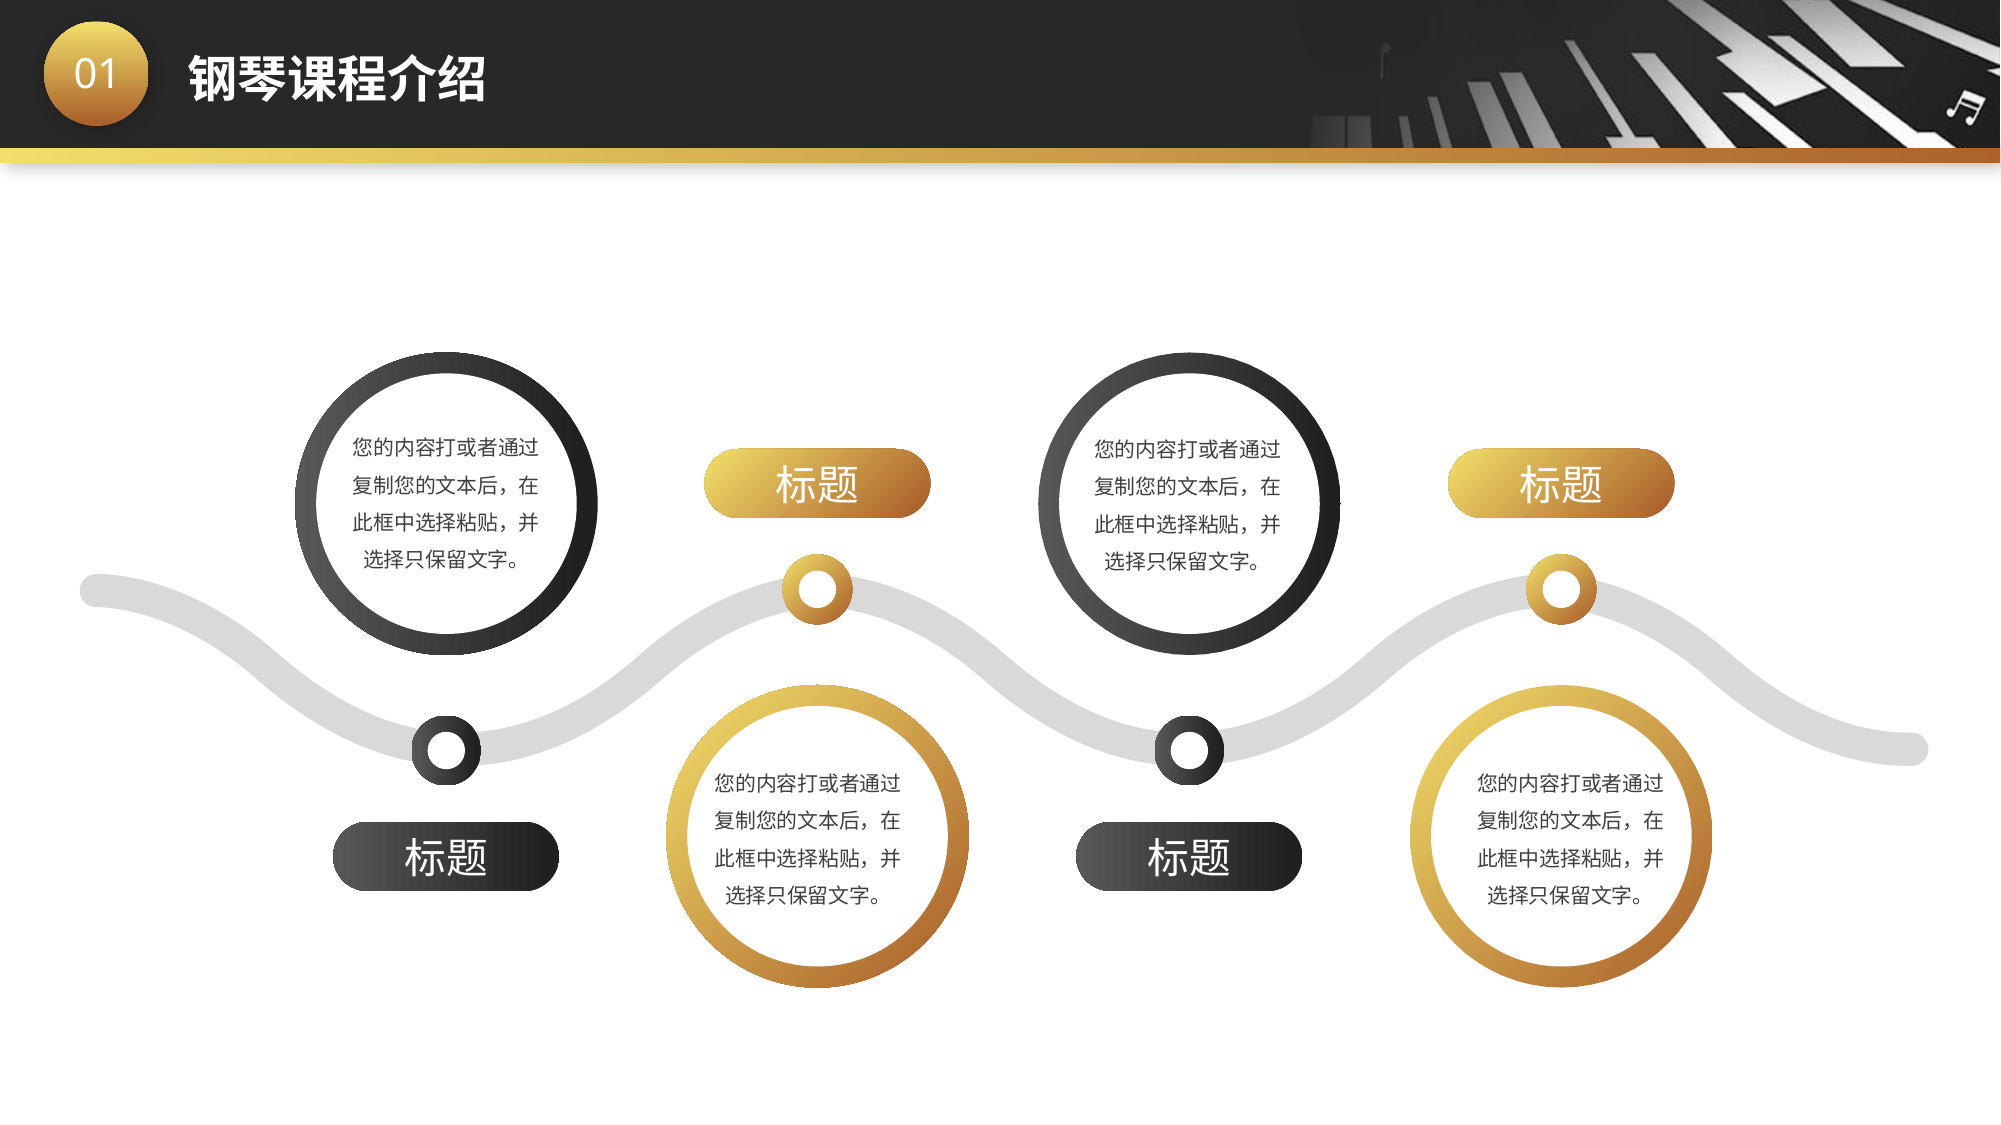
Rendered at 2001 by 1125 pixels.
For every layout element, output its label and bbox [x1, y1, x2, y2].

text_box [79, 352, 1929, 988]
picture [1575, 0, 2000, 148]
